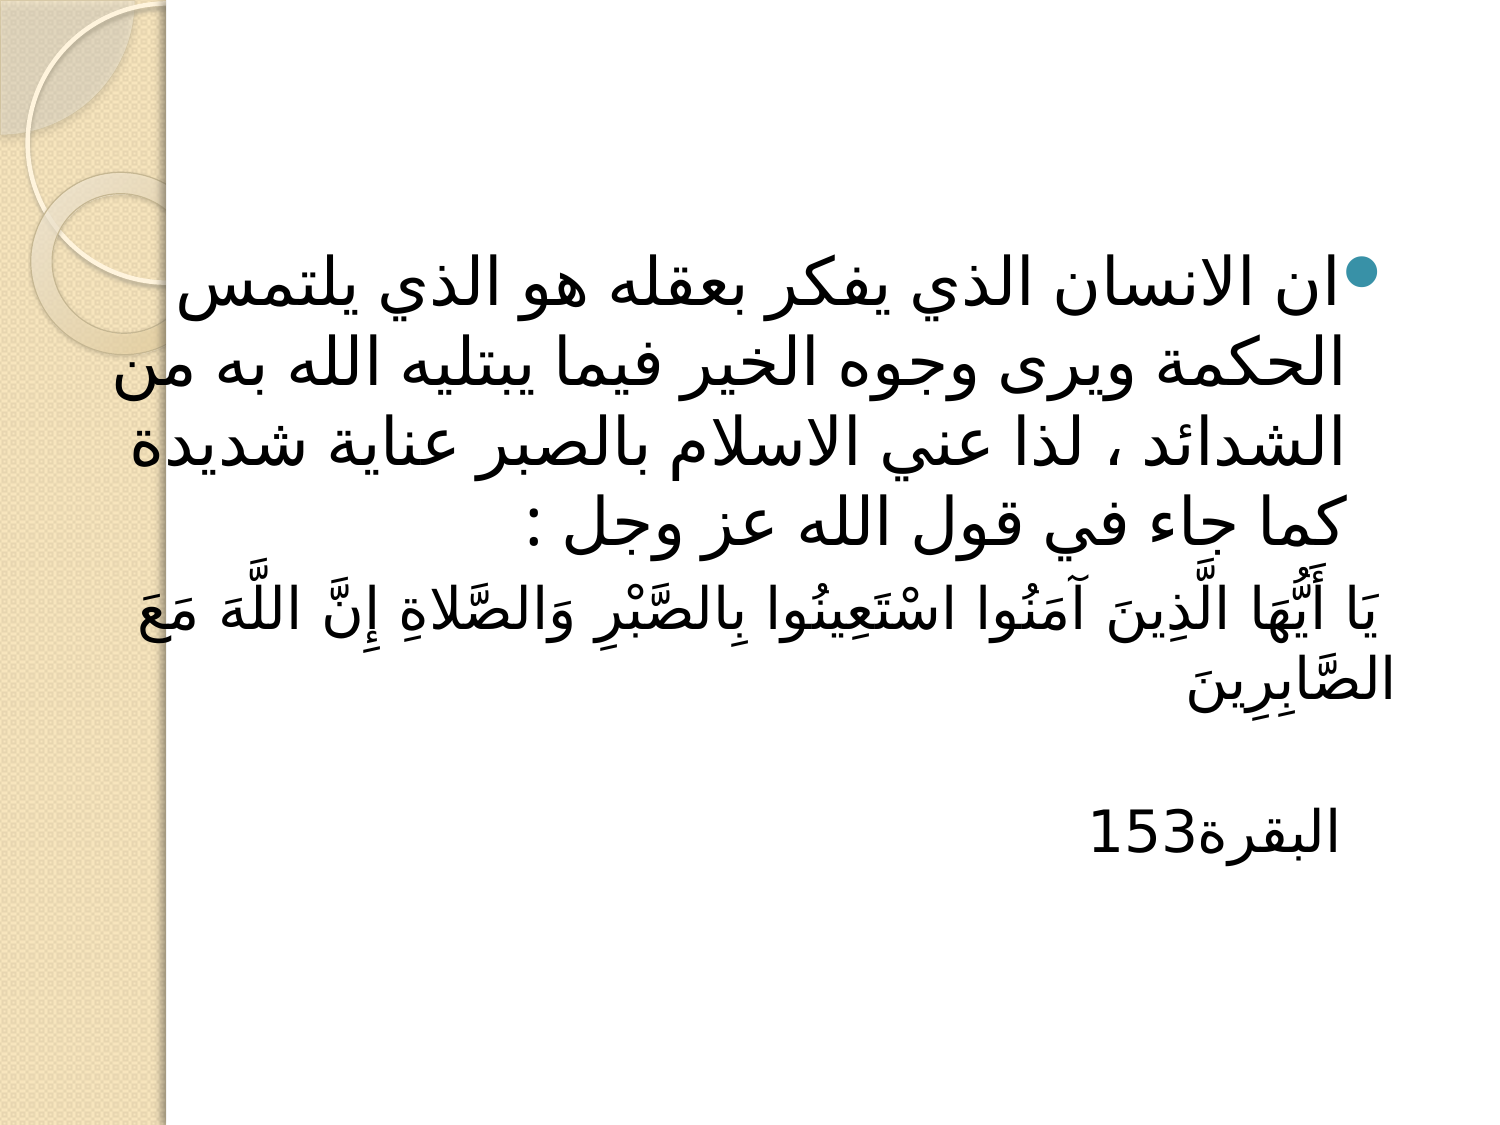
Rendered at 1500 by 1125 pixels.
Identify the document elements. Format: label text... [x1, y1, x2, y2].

list ان الانسان الذي يفكر بعقله هو الذي يلتمس الحكمة ويرى وجوه الخير فيما يبتليه الله به من الشدائد ، لذا عني الاسلام بالصبر عناية شديدة كما جاء في قول الله عز وجل : يَا أَيُّهَا الَّذِينَ آمَنُوا اسْتَعِينُوا بِالصَّبْرِ وَالصَّلاةِ إِنَّ اللَّهَ مَعَ الصَّابِرِينَ البقرة153 [76, 231, 1424, 957]
